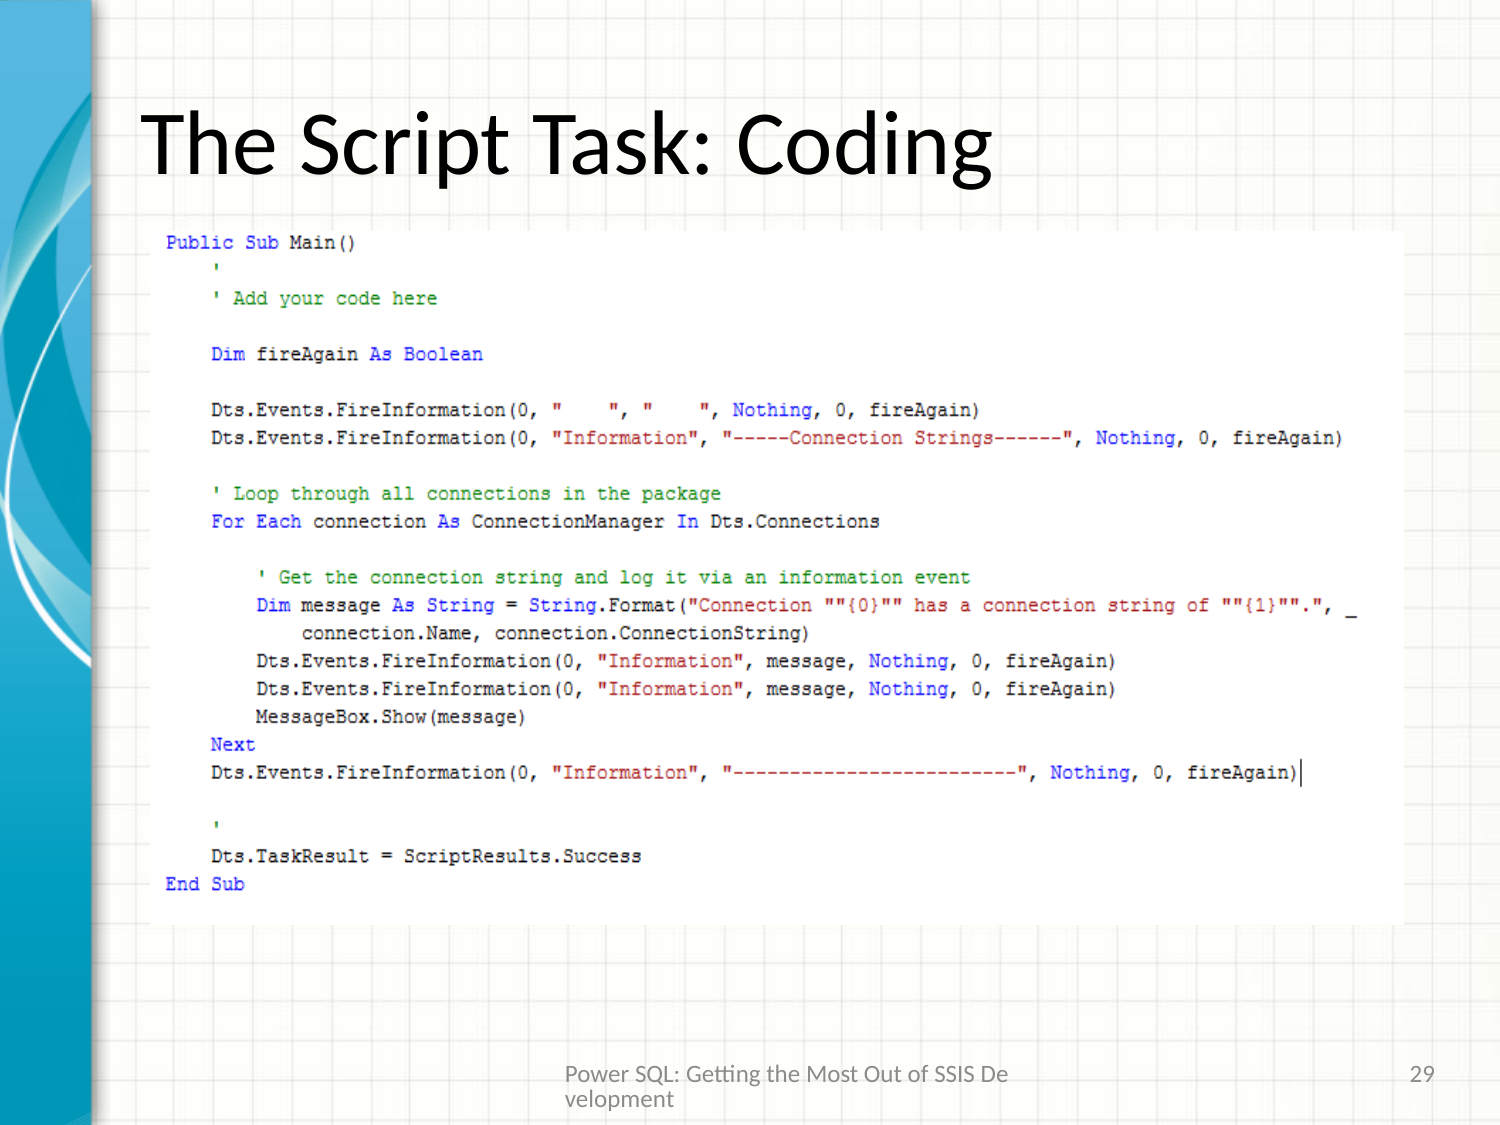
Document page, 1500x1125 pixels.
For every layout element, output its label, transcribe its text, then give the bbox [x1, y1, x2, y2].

slide_number 29 [1100, 1042, 1450, 1103]
footer Power SQL: Getting the Most Out of SSIS Development [549, 1042, 1025, 1103]
picture [0, 0, 1500, 1125]
title The Script Task: Coding [125, 44, 1450, 232]
